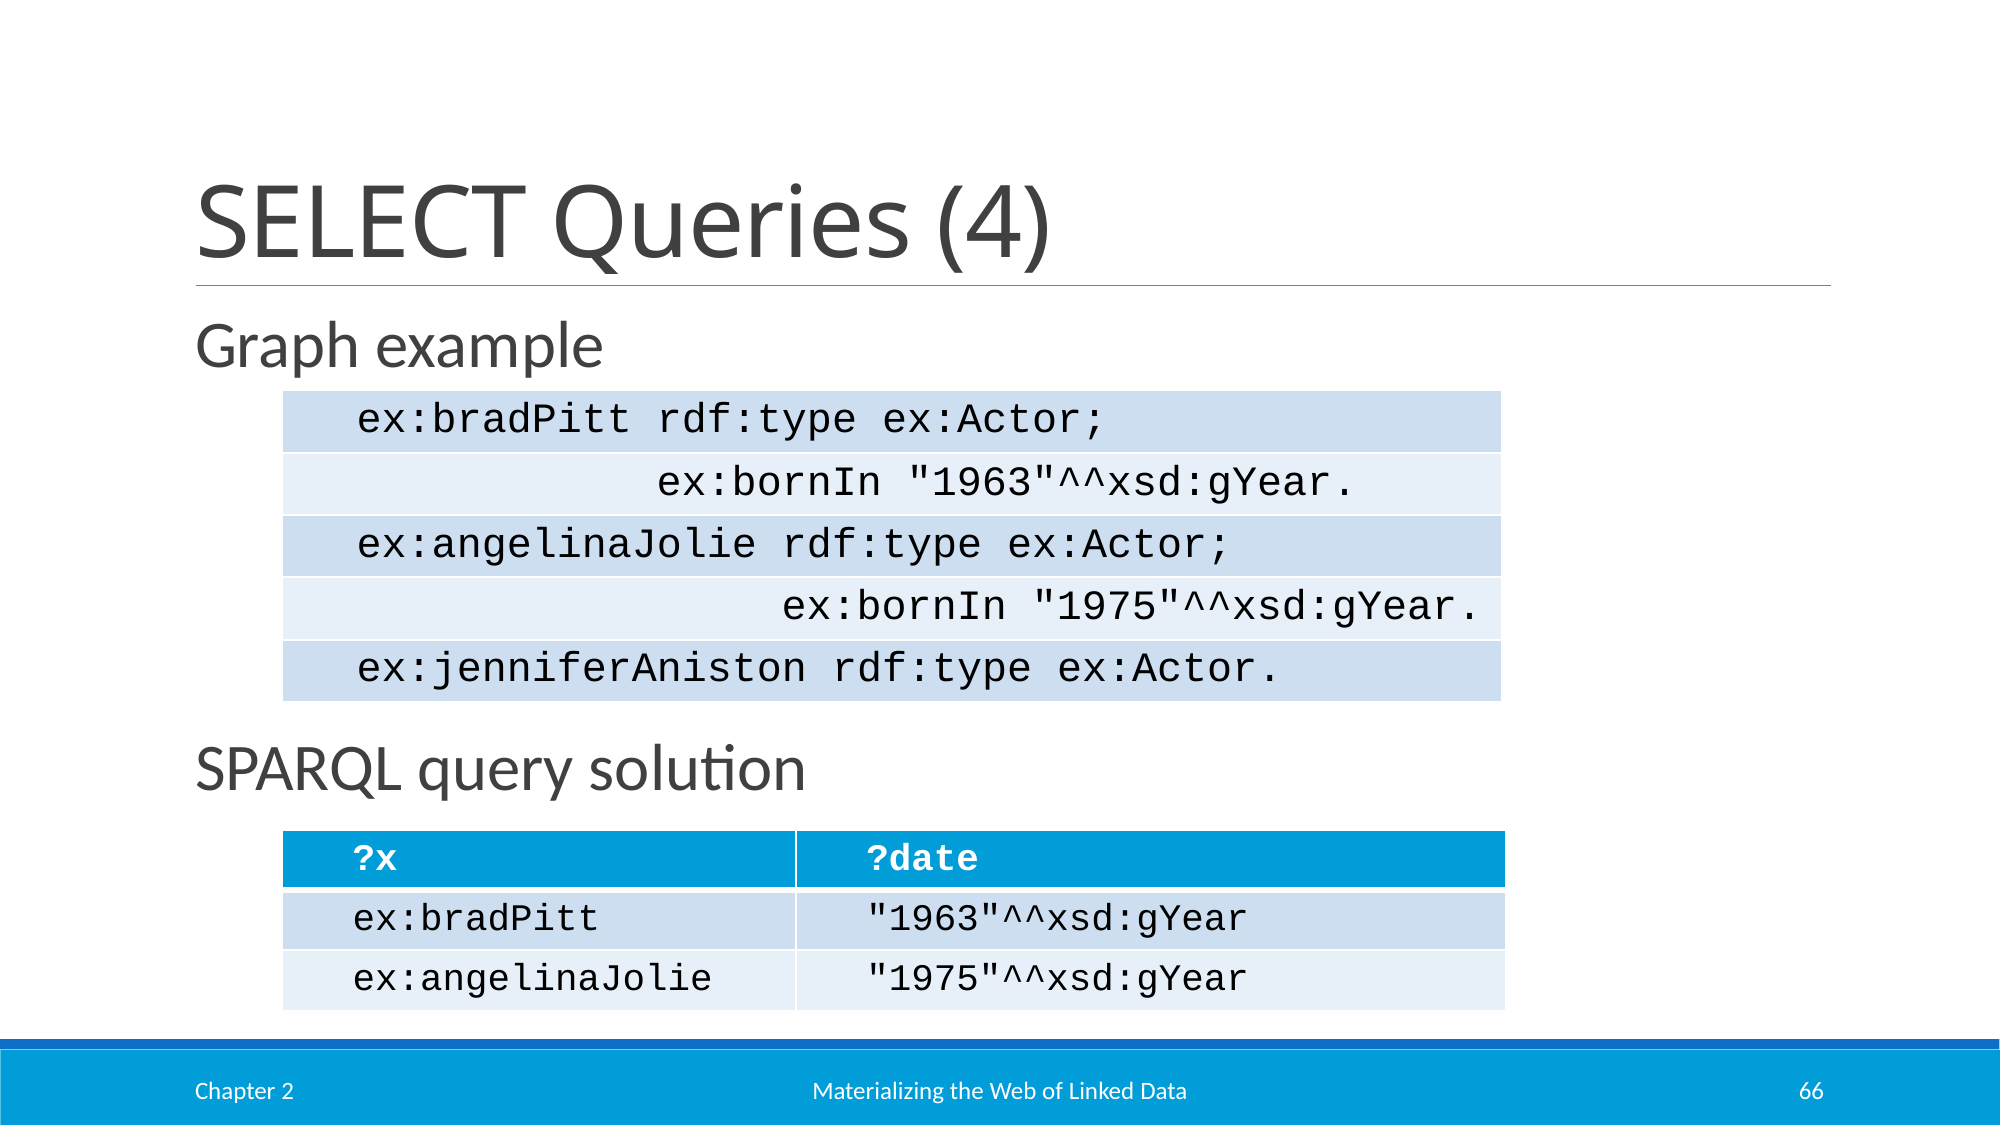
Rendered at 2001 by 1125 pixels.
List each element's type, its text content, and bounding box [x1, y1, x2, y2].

table_cell ex:jenniferAniston rdf:type ex:Actor. [283, 641, 1501, 701]
table_cell ex:bornIn "1975"^^xsd:gYear. [283, 578, 1501, 639]
slide_number Chapter 2 [180, 1059, 586, 1120]
title SELECT Queries (4) [180, 47, 1830, 285]
table_cell ex:bradPitt [283, 893, 795, 949]
table_cell "1975"^^xsd:gYear [797, 951, 1505, 1010]
footer Materializing the Web of Linked Data [604, 1059, 1396, 1120]
table_header ?x [283, 831, 795, 887]
list Graph example SPARQL query solution [180, 302, 1830, 963]
slide_number 66 [1624, 1059, 1840, 1120]
table_cell ex:angelinaJolie [283, 951, 795, 1010]
table_cell ex:bornIn "1963"^^xsd:gYear. [283, 454, 1501, 514]
table_cell ex:angelinaJolie rdf:type ex:Actor; [283, 516, 1501, 576]
table_header ?date [797, 831, 1505, 887]
table_cell "1963"^^xsd:gYear [797, 893, 1505, 949]
table_header ex:bradPitt rdf:type ex:Actor; [283, 391, 1501, 452]
